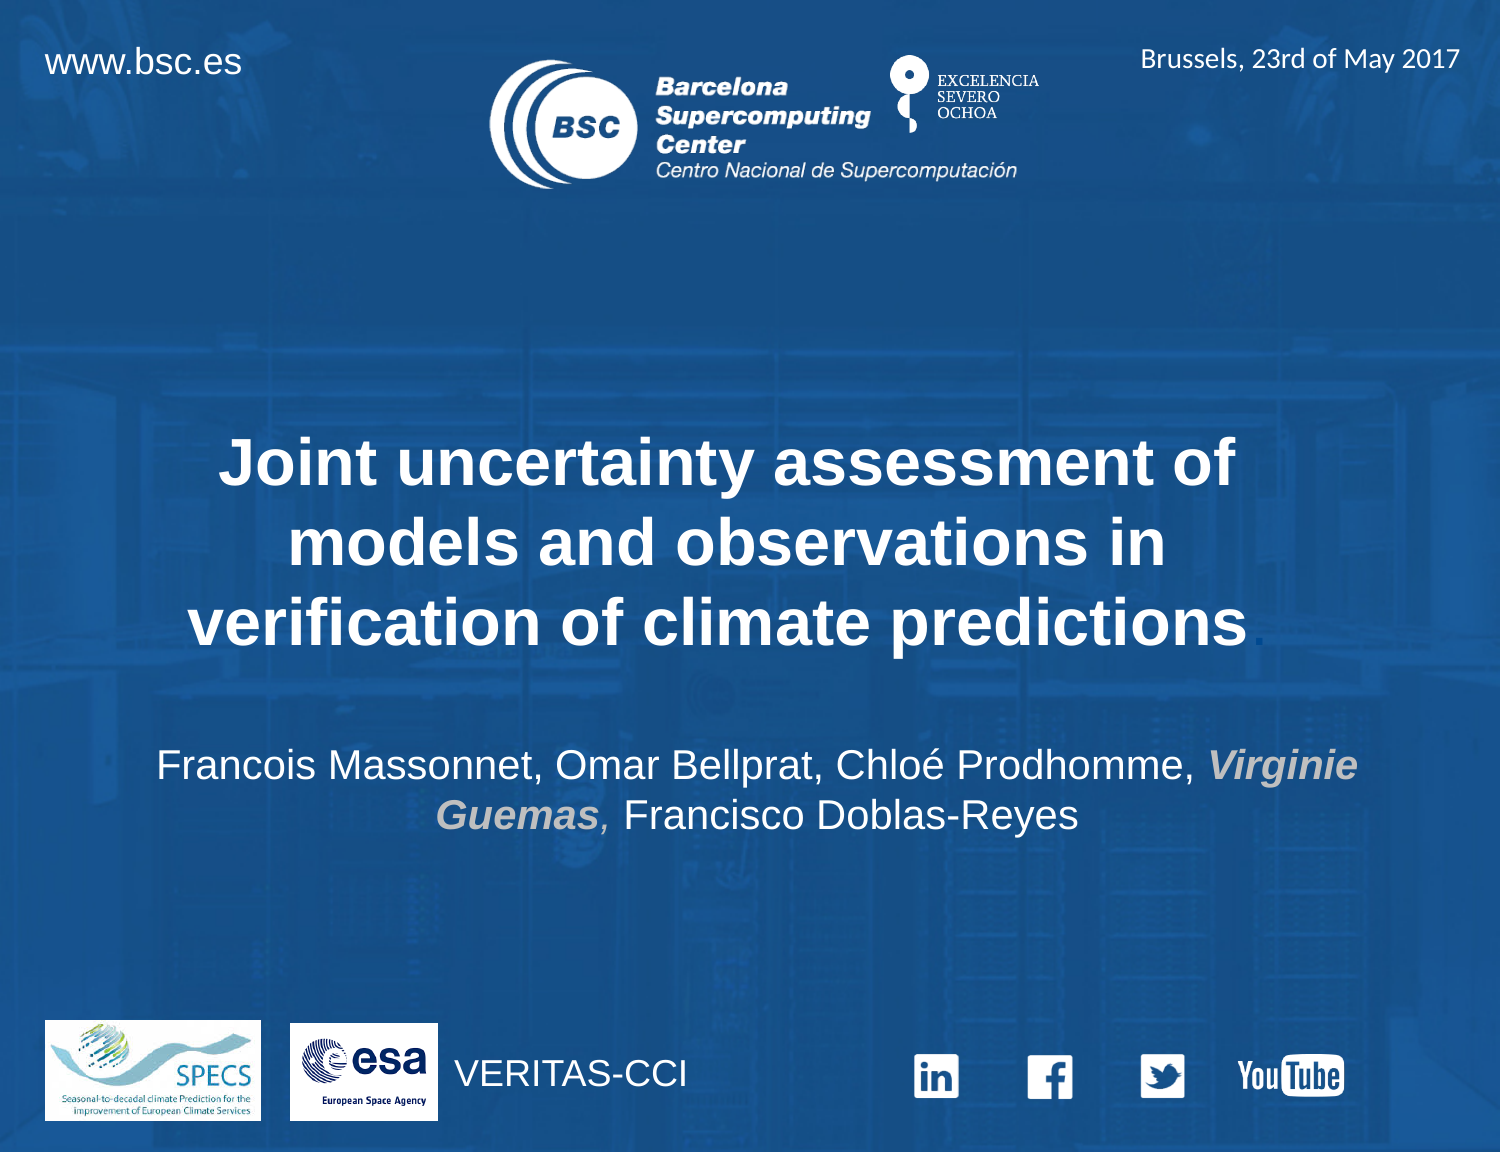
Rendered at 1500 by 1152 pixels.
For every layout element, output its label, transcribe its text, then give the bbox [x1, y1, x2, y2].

text_box Francois Massonnet, Omar Bellprat, Chloé Prodhomme, Virginie Guemas, Francisco Doblas-Reyes [78, 730, 1437, 858]
text_box Joint uncertainty assessment of models and observations in verification of climate predictions. [122, 411, 1334, 731]
text_box Brussels, 23rd of May 2017 [1074, 32, 1476, 101]
text_box VERITAS-CCI [442, 1041, 704, 1102]
picture [0, 0, 1500, 1152]
